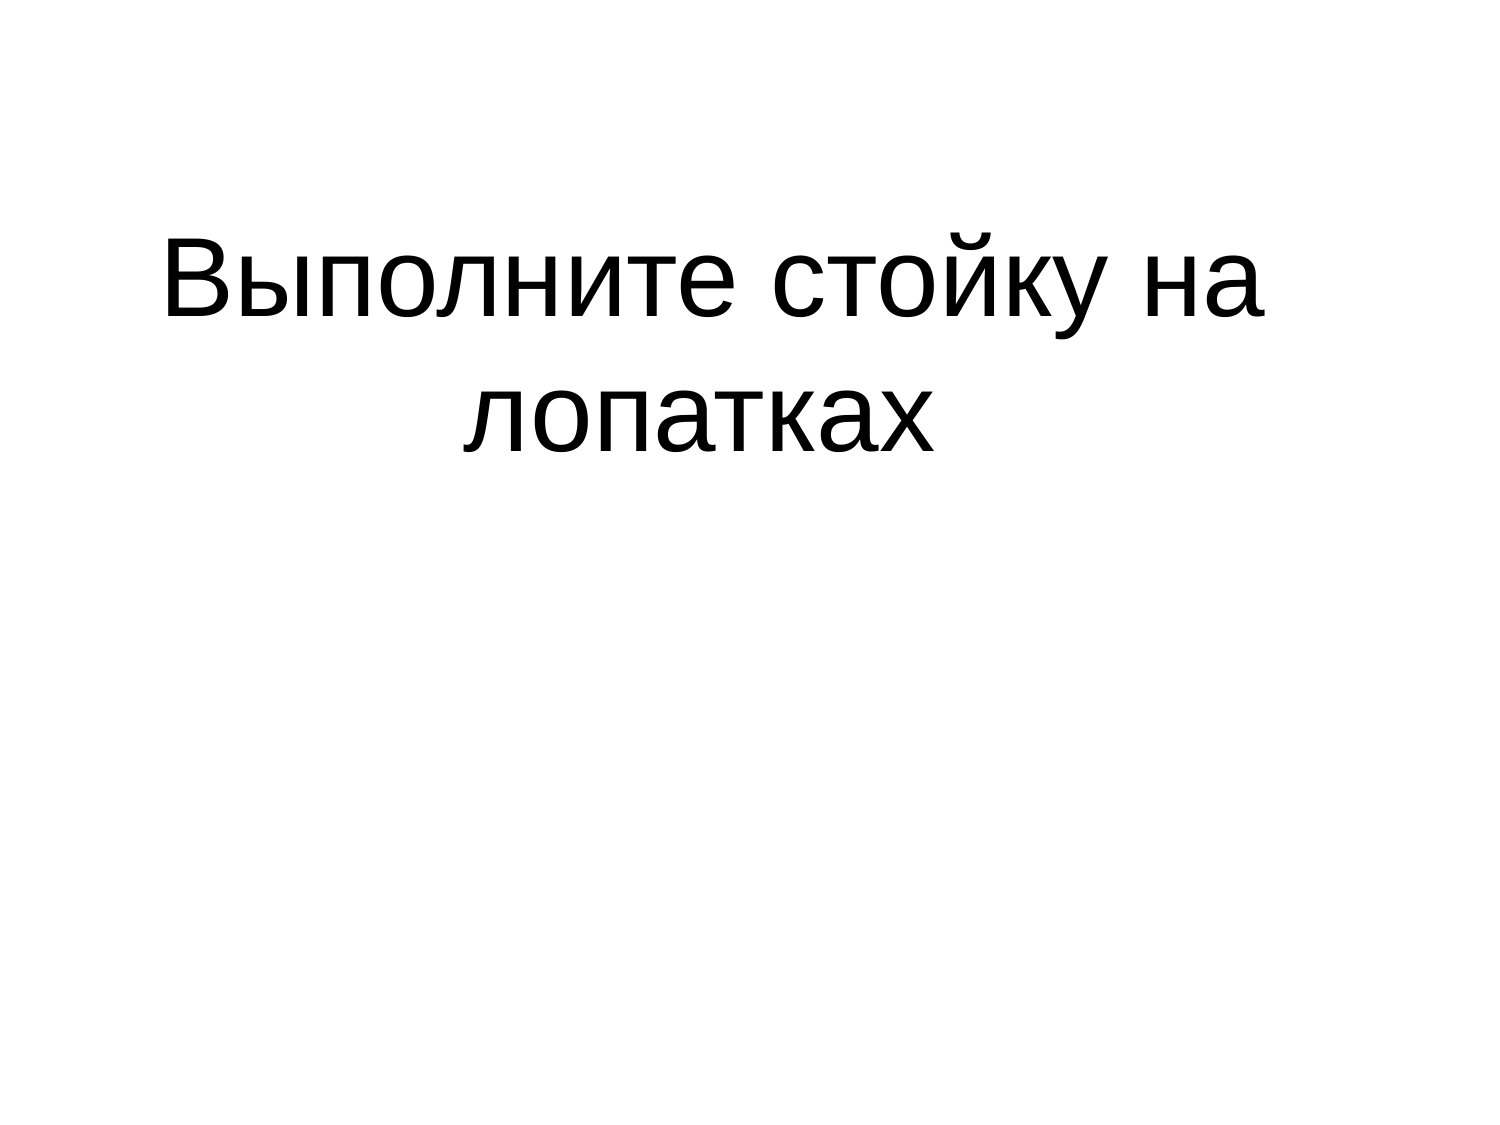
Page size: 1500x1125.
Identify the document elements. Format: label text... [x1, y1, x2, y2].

title Выполните стойку на лопатках [0, 44, 1426, 634]
